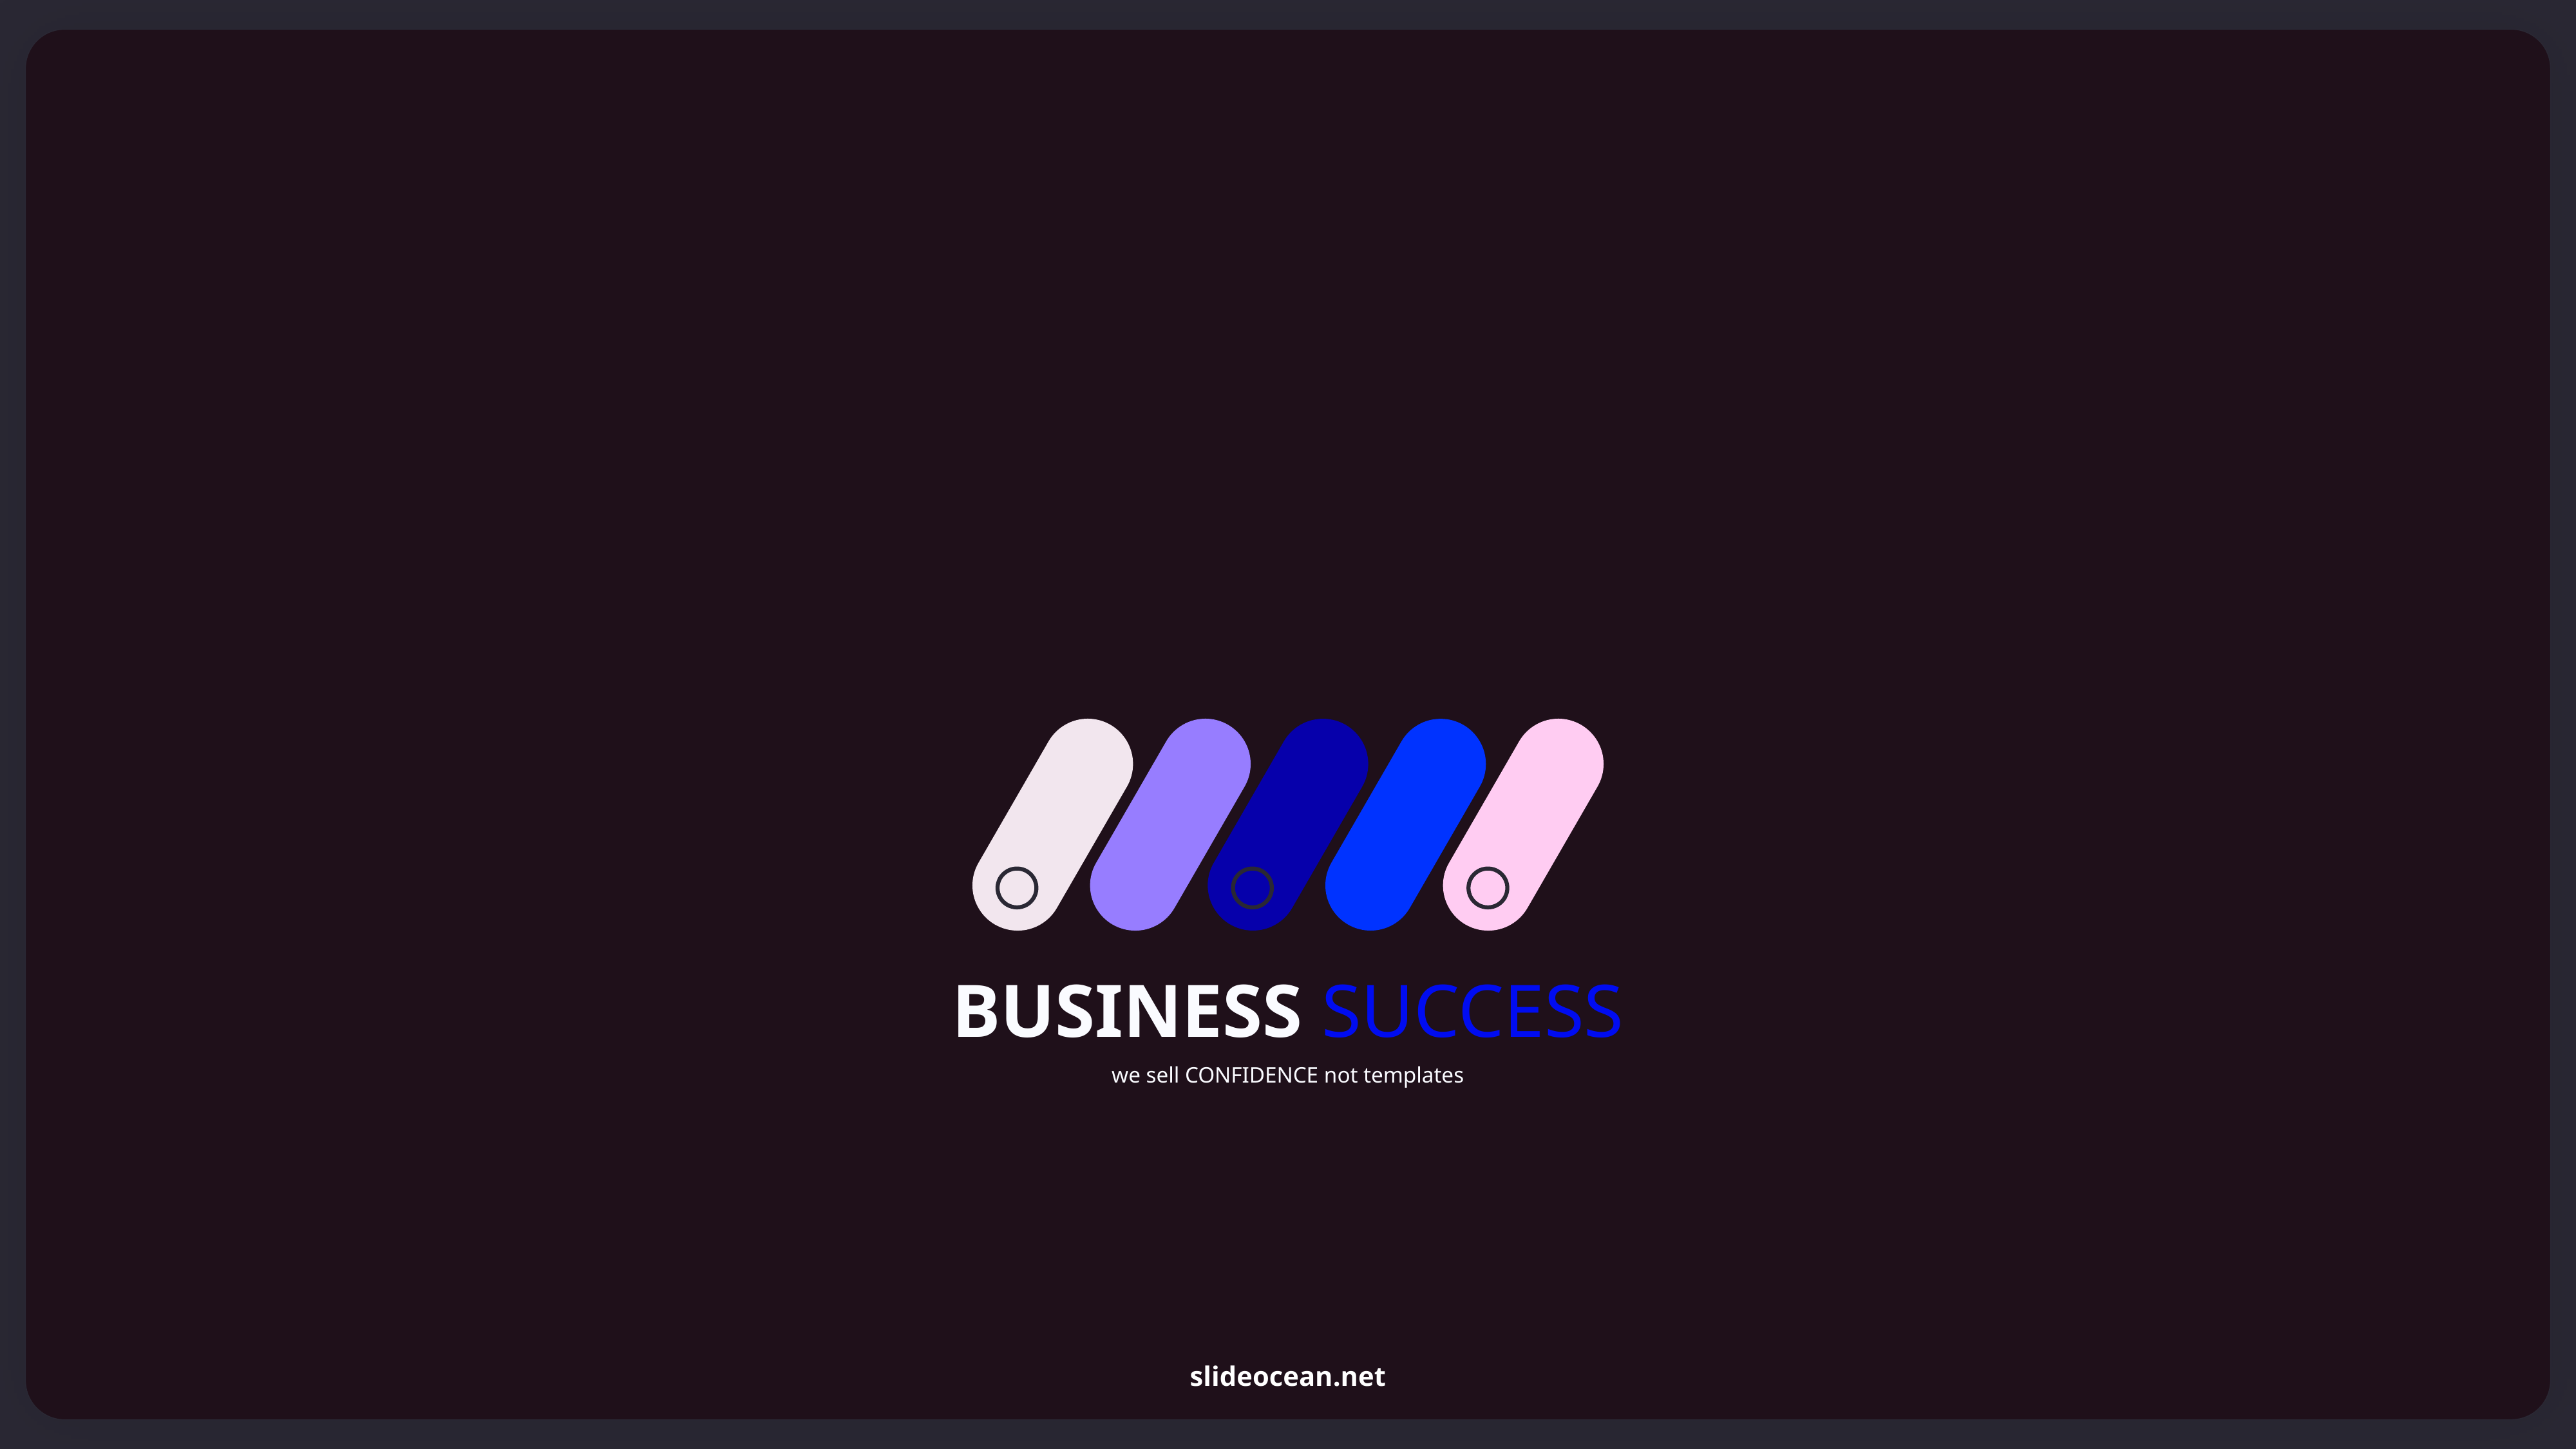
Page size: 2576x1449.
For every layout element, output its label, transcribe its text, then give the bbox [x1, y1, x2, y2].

text_box [1442, 717, 1605, 932]
text_box [1231, 867, 1273, 909]
text_box slideocean.net [1180, 1354, 1396, 1397]
text_box [24, 28, 2552, 1421]
text_box [971, 717, 1134, 932]
text_box [996, 867, 1037, 909]
text_box [1467, 867, 1509, 909]
text_box [1206, 717, 1370, 932]
text_box [1324, 717, 1487, 932]
text_box BUSINESS SUCCESS [942, 960, 1634, 1056]
text_box we sell CONFIDENCE not templates [1102, 1057, 1474, 1092]
text_box [1089, 717, 1252, 932]
